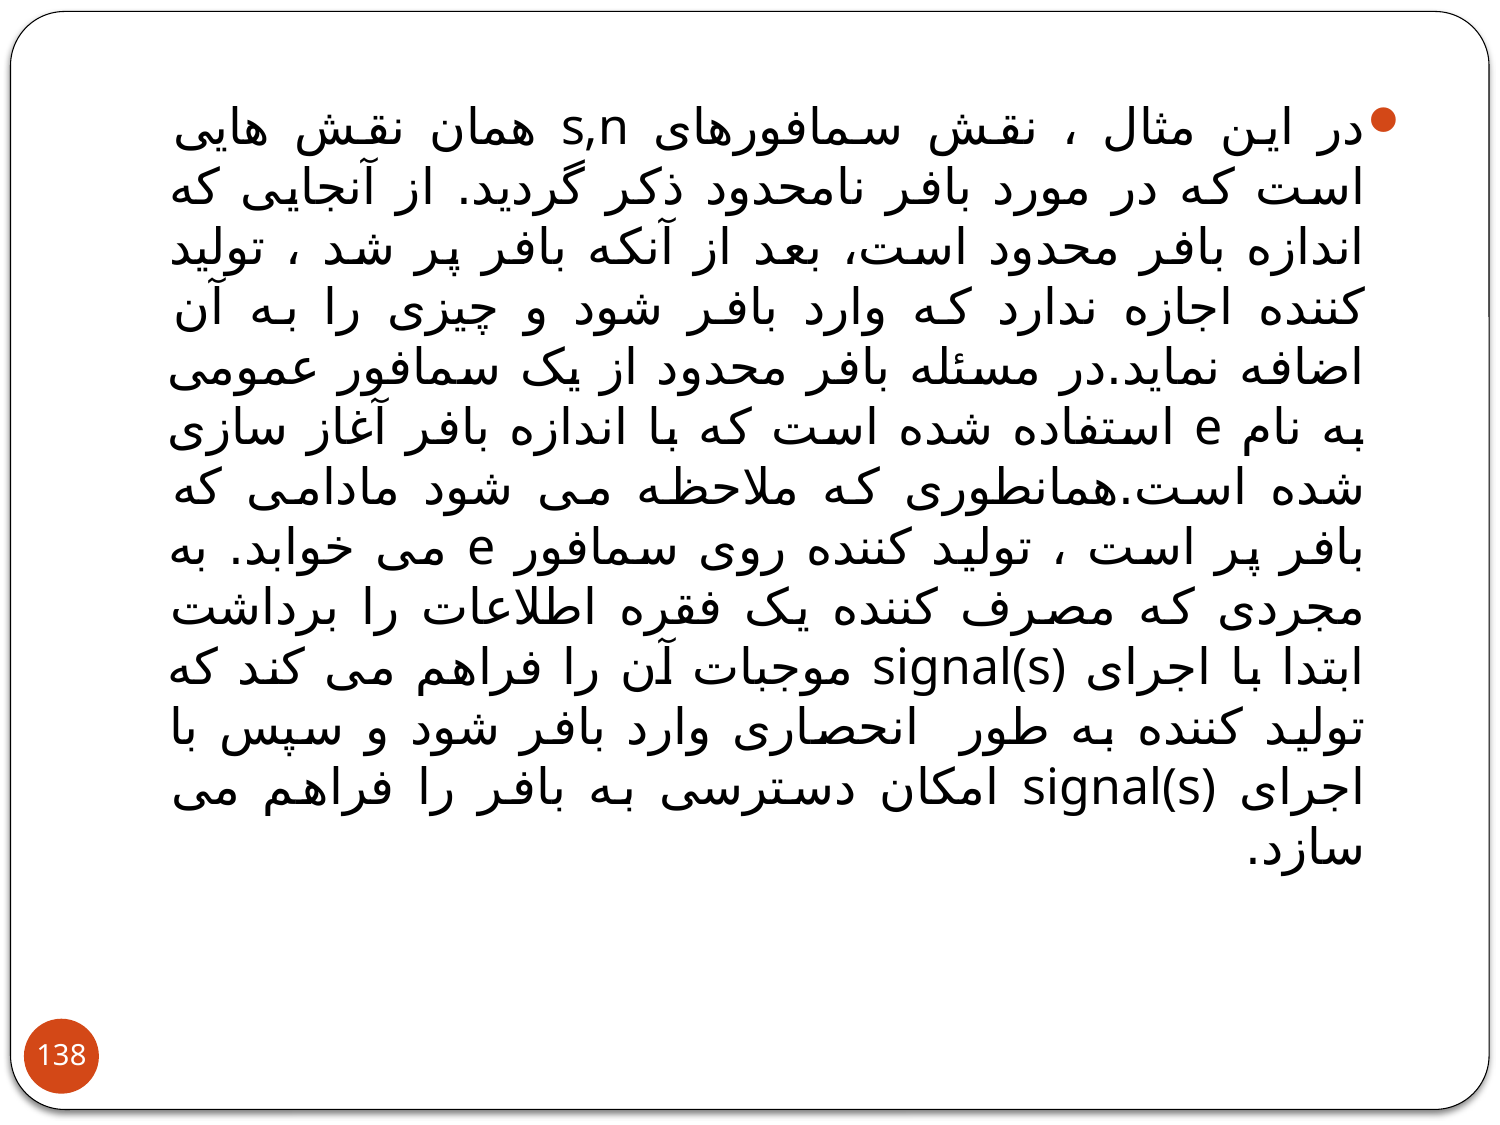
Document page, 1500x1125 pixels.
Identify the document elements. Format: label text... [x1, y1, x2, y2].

list در این مثال ، نقش سمافورهای s,n همان نقش هایی است که در مورد بافر نامحدود ذکر گردید. از آنجایی که اندازه بافر محدود است، بعد از آنکه بافر پر شد ، تولید کننده اجازه ندارد که وارد بافر شود و چیزی را به آن اضافه نماید.در مسئله بافر محدود از یک سمافور عمومی به نام e استفاده شده است که با اندازه بافر آغاز سازی شده است.همانطوری که ملاحظه می شود مادامی که بافر پر است ، تولید کننده روی سمافور e می خوابد. به مجردی که مصرف کننده یک فقره اطلاعات را برداشت ابتدا با اجرای signal(s) موجبات آن را فراهم می کند که تولید کننده به طور انحصاری وارد بافر شود و سپس با اجرای signal(s) امکان دسترسی به بافر را فراهم می سازد. [150, 87, 1425, 988]
slide_number 138 [23, 1018, 99, 1094]
